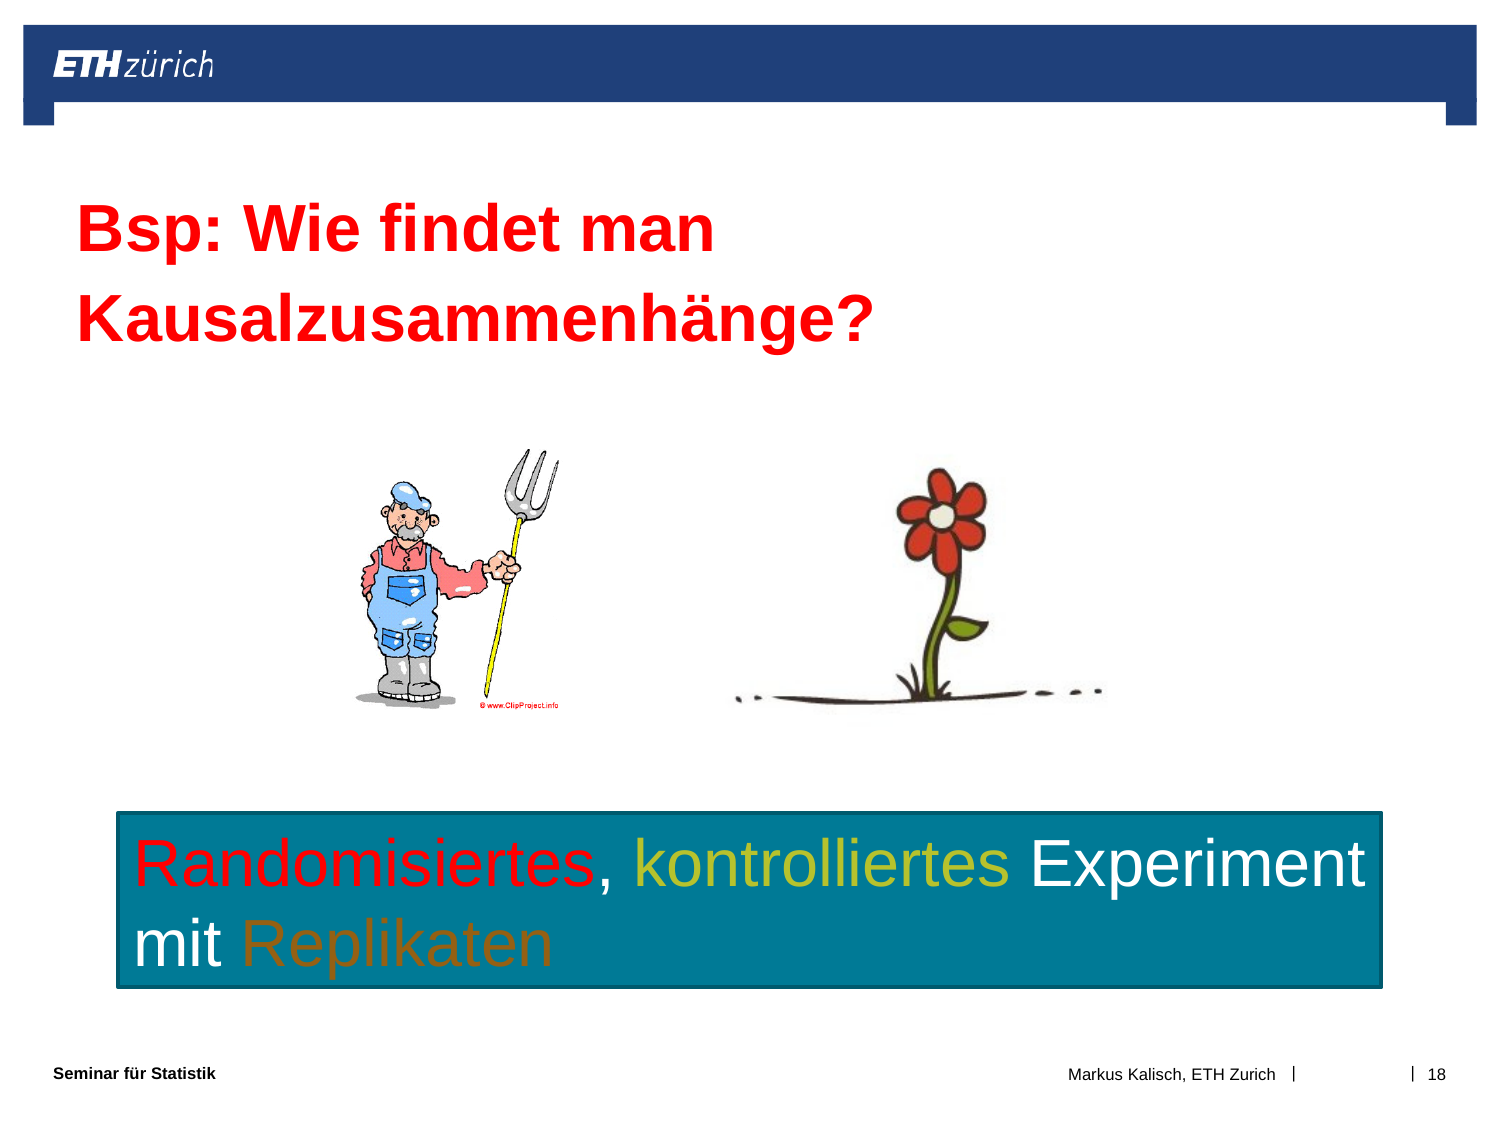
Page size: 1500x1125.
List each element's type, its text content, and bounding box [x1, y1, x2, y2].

footer Markus Kalisch, ETH Zurich [750, 1034, 1277, 1112]
picture [301, 449, 563, 711]
slide_number 18 [1415, 1034, 1459, 1112]
title Bsp: Wie findet man Kausalzusammenhänge? [53, 100, 1447, 1022]
picture [667, 387, 1212, 794]
